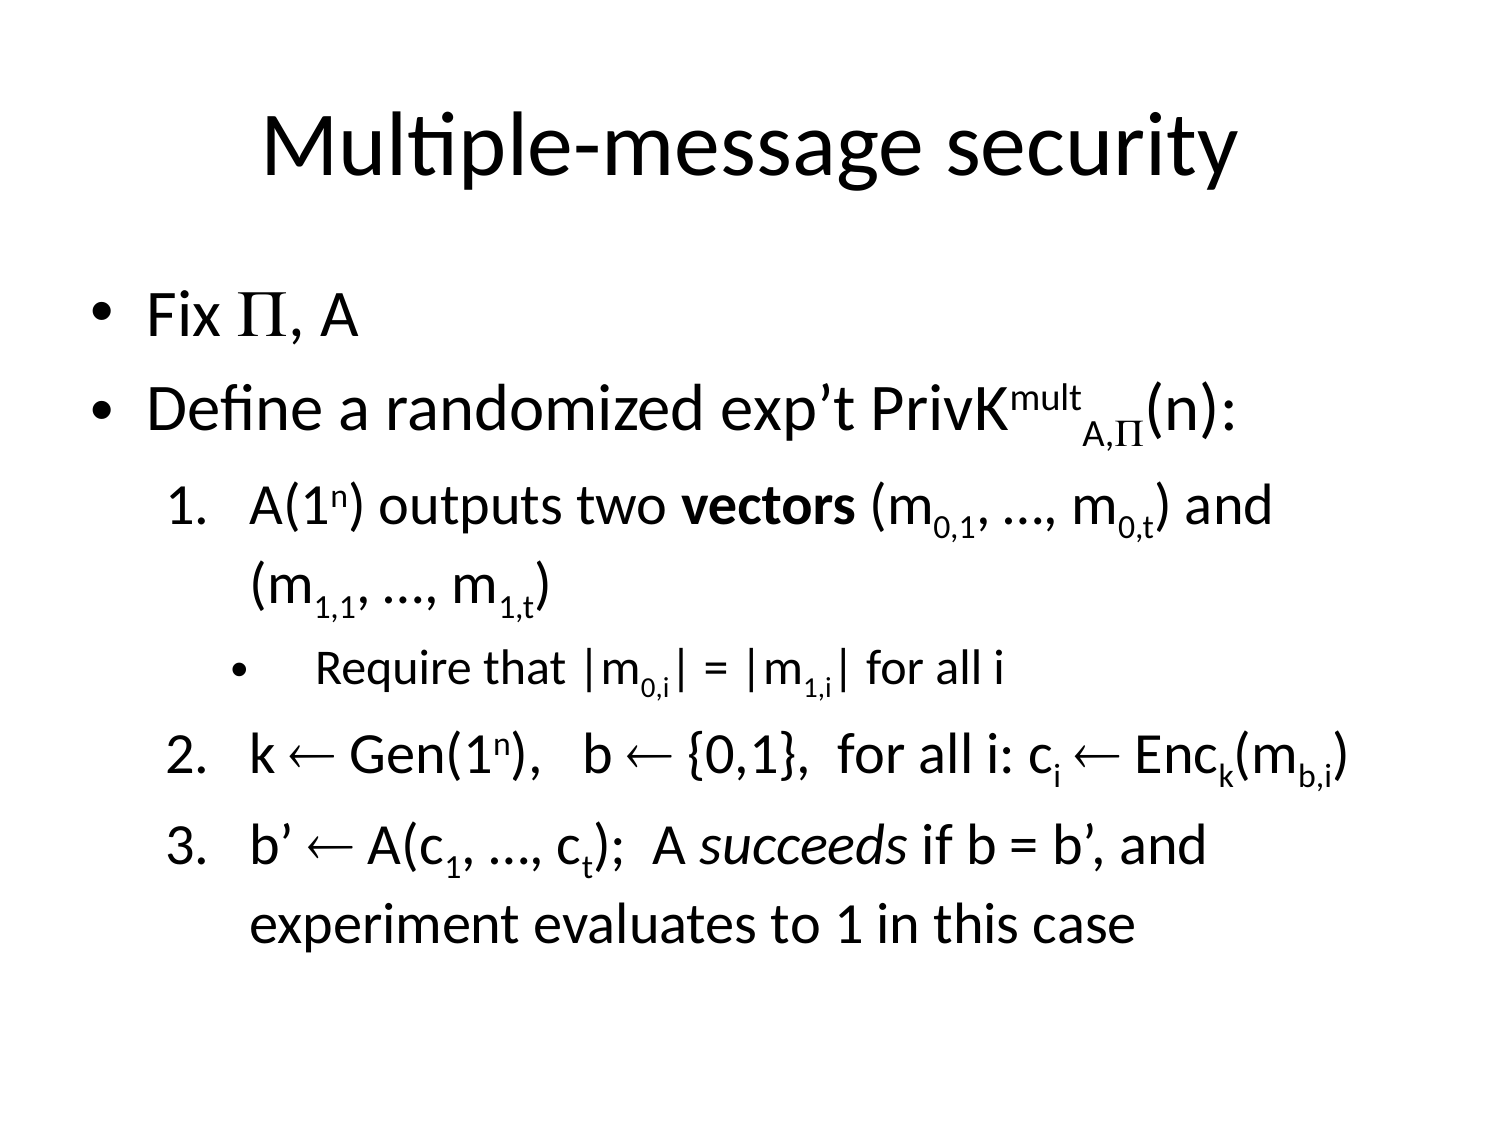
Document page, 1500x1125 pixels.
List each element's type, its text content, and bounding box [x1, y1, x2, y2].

list Fix , A Define a randomized exp’t PrivKmultA,(n): A(1n) outputs two vectors (m0,1, …, m0,t) and (m1,1, …, m1,t) Require that |m0,i| = |m1,i| for all i k  Gen(1n), b  {0,1}, for all i: ci  Enck(mb,i) b’  A(c1, …, ct); A succeeds if b = b’, and experiment evaluates to 1 in this case [75, 262, 1425, 1005]
title Multiple-message security [75, 45, 1425, 233]
